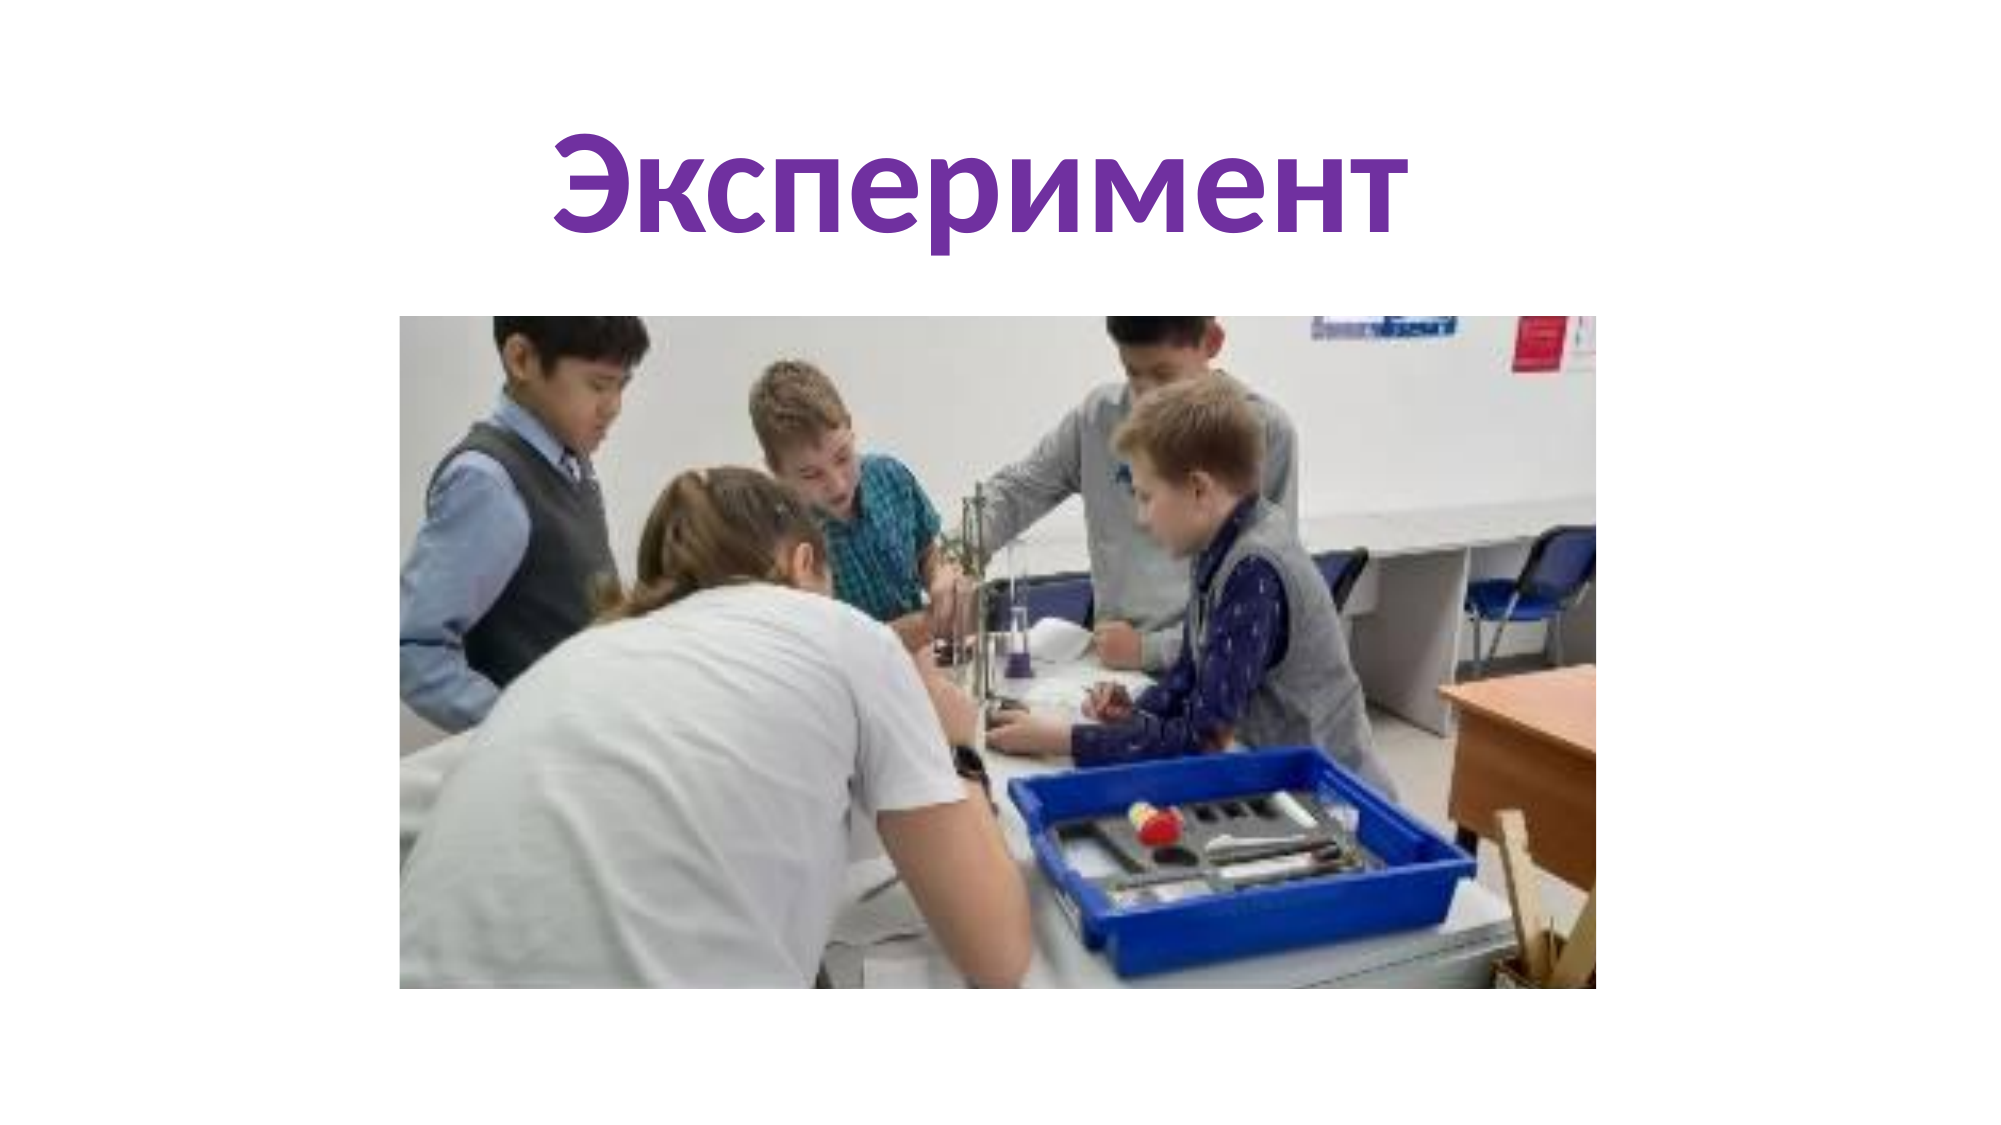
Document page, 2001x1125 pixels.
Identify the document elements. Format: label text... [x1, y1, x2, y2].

text_box Эксперимент [323, 74, 1672, 270]
picture [399, 316, 1597, 989]
